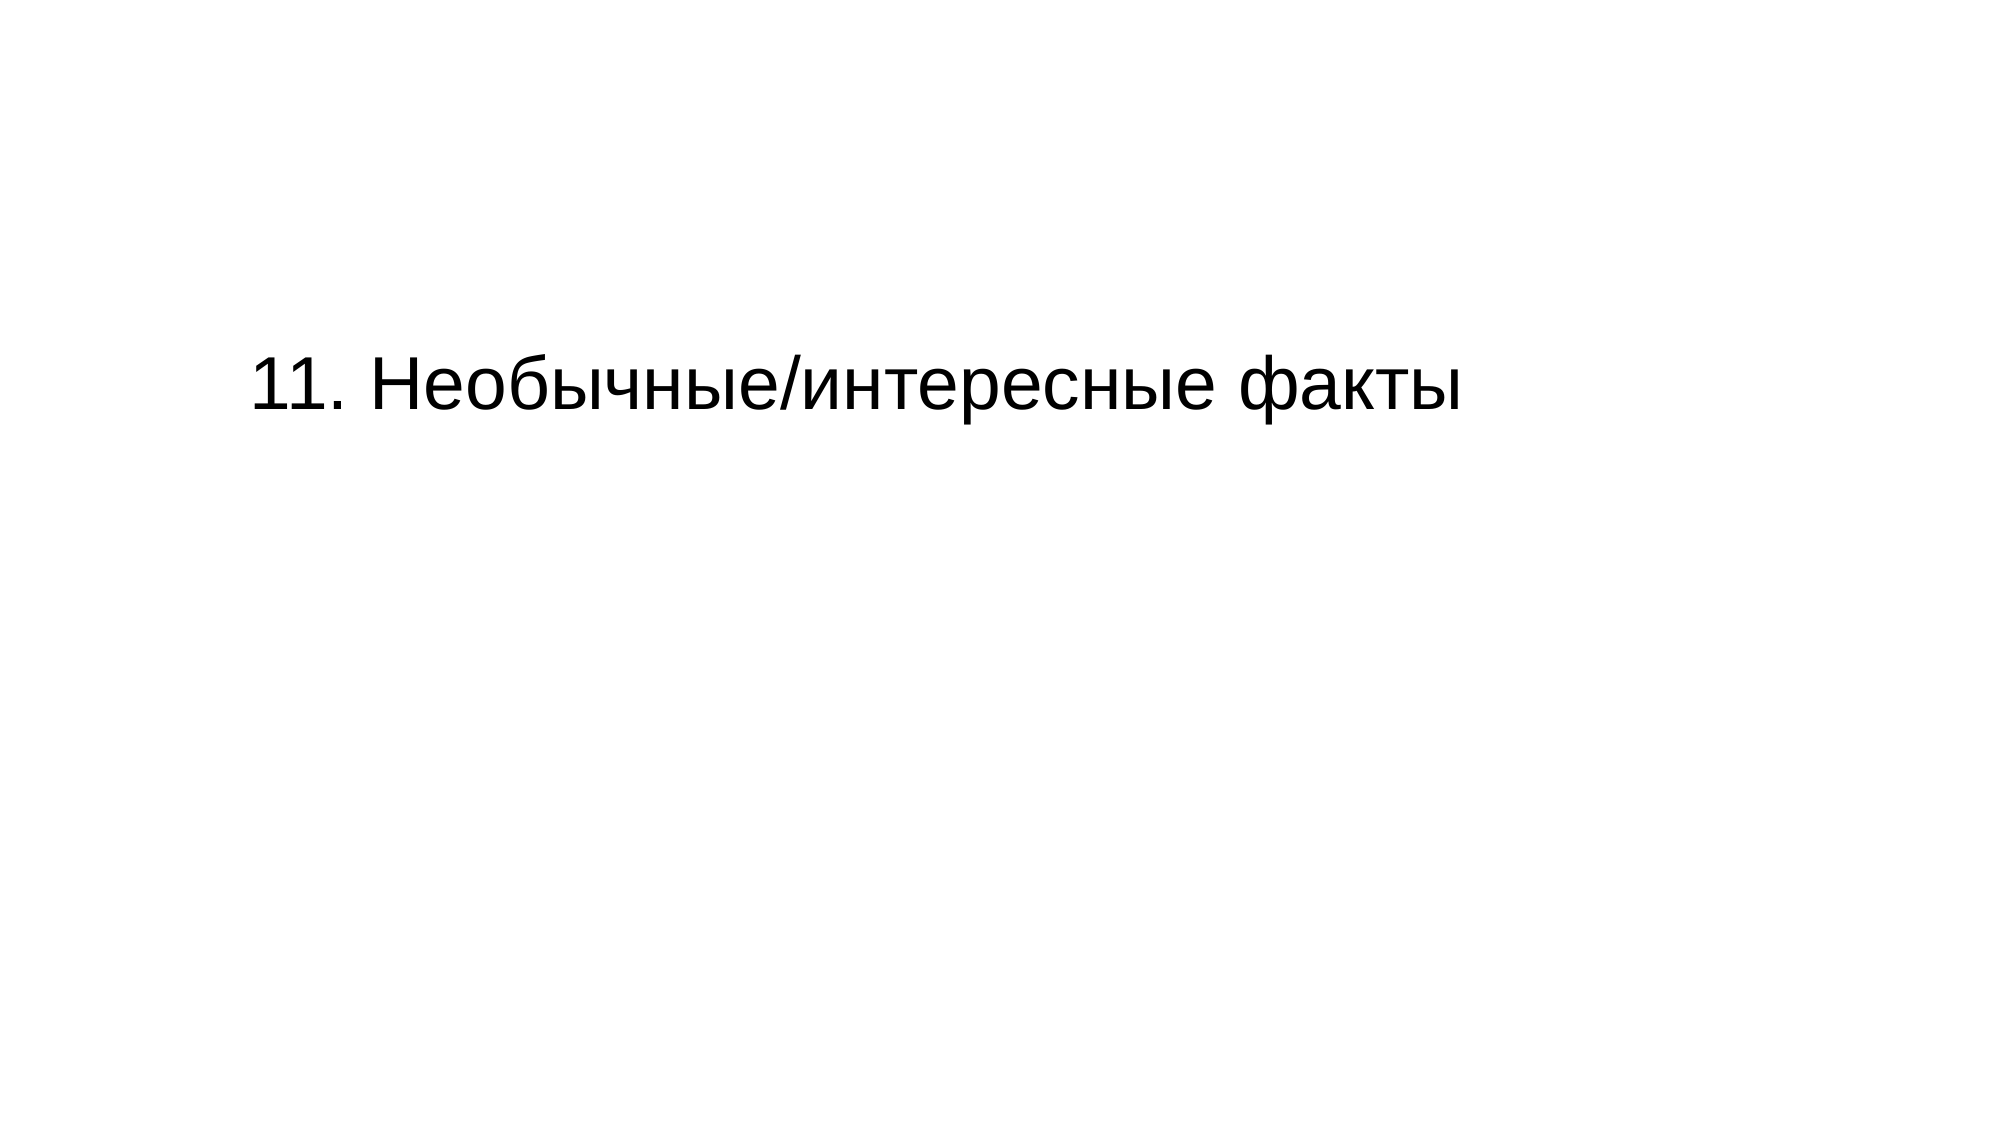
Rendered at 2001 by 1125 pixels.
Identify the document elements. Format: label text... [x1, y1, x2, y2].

title 11. Необычные/интересные факты [249, 184, 1750, 576]
